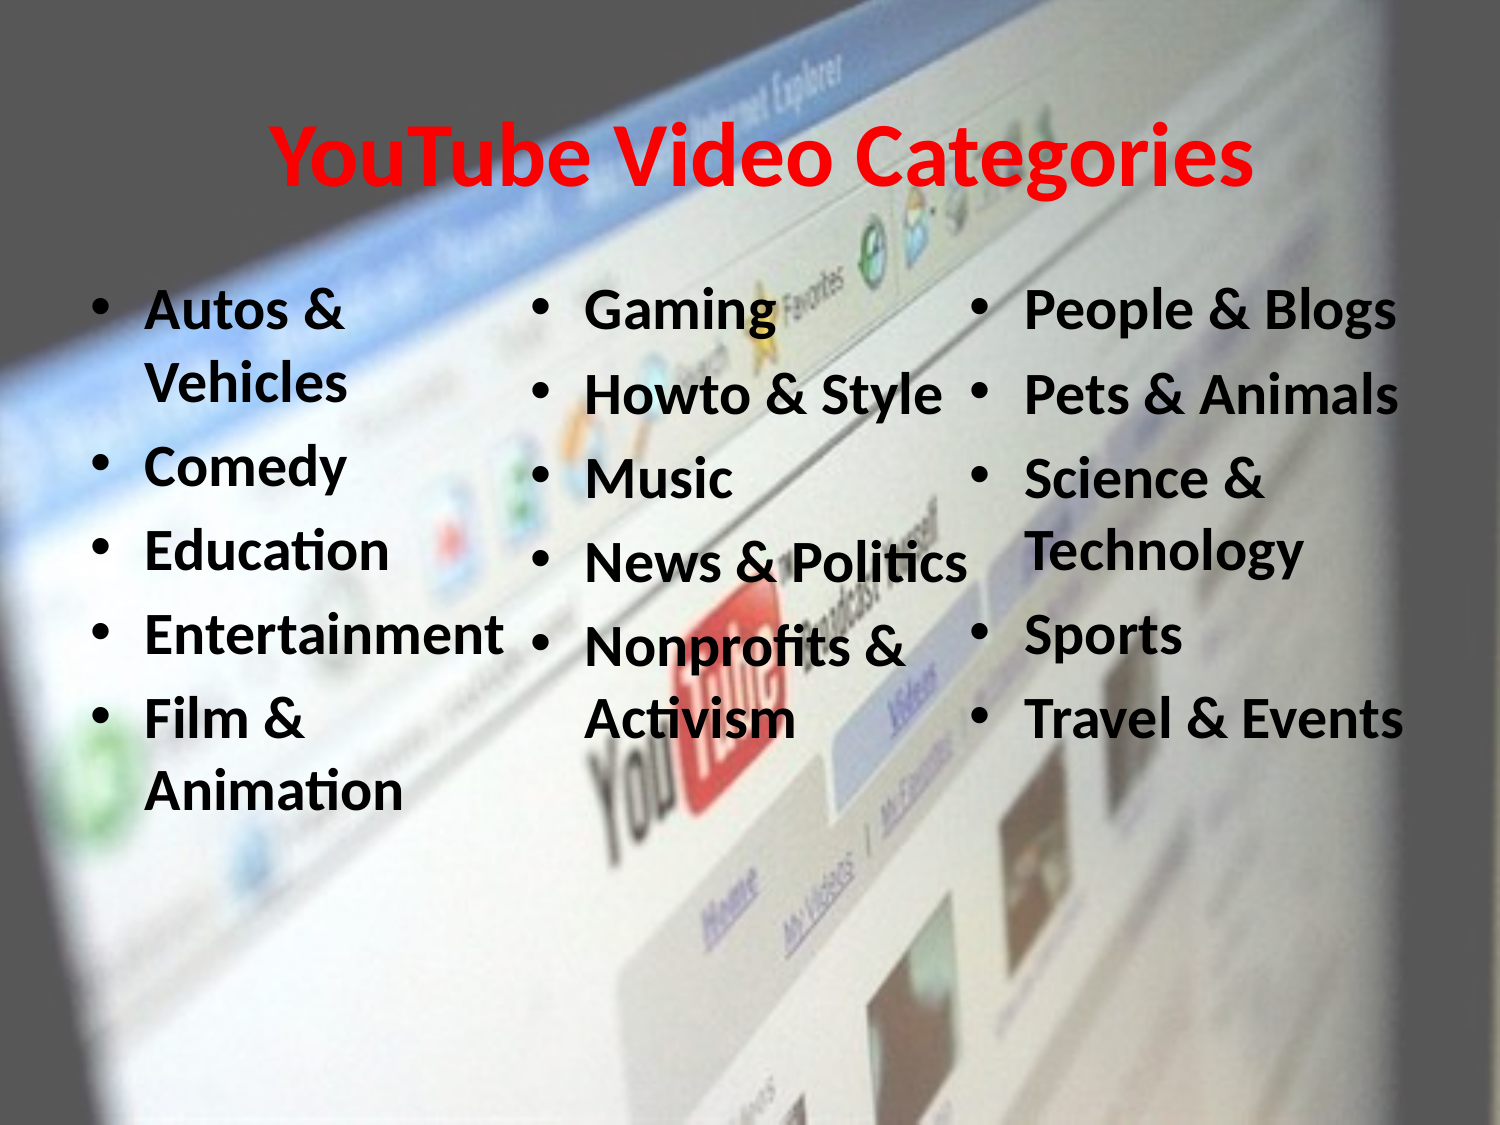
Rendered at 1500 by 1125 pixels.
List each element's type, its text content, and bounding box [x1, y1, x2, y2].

list Autos & Vehicles Comedy Education Entertainment Film & Animation Gaming Howto & Style Music News & Politics Nonprofits & Activism People & Blogs Pets & Animals Science & Technology Sports Travel & Events [75, 262, 1425, 1005]
title YouTube Video Categories [87, 87, 1438, 275]
